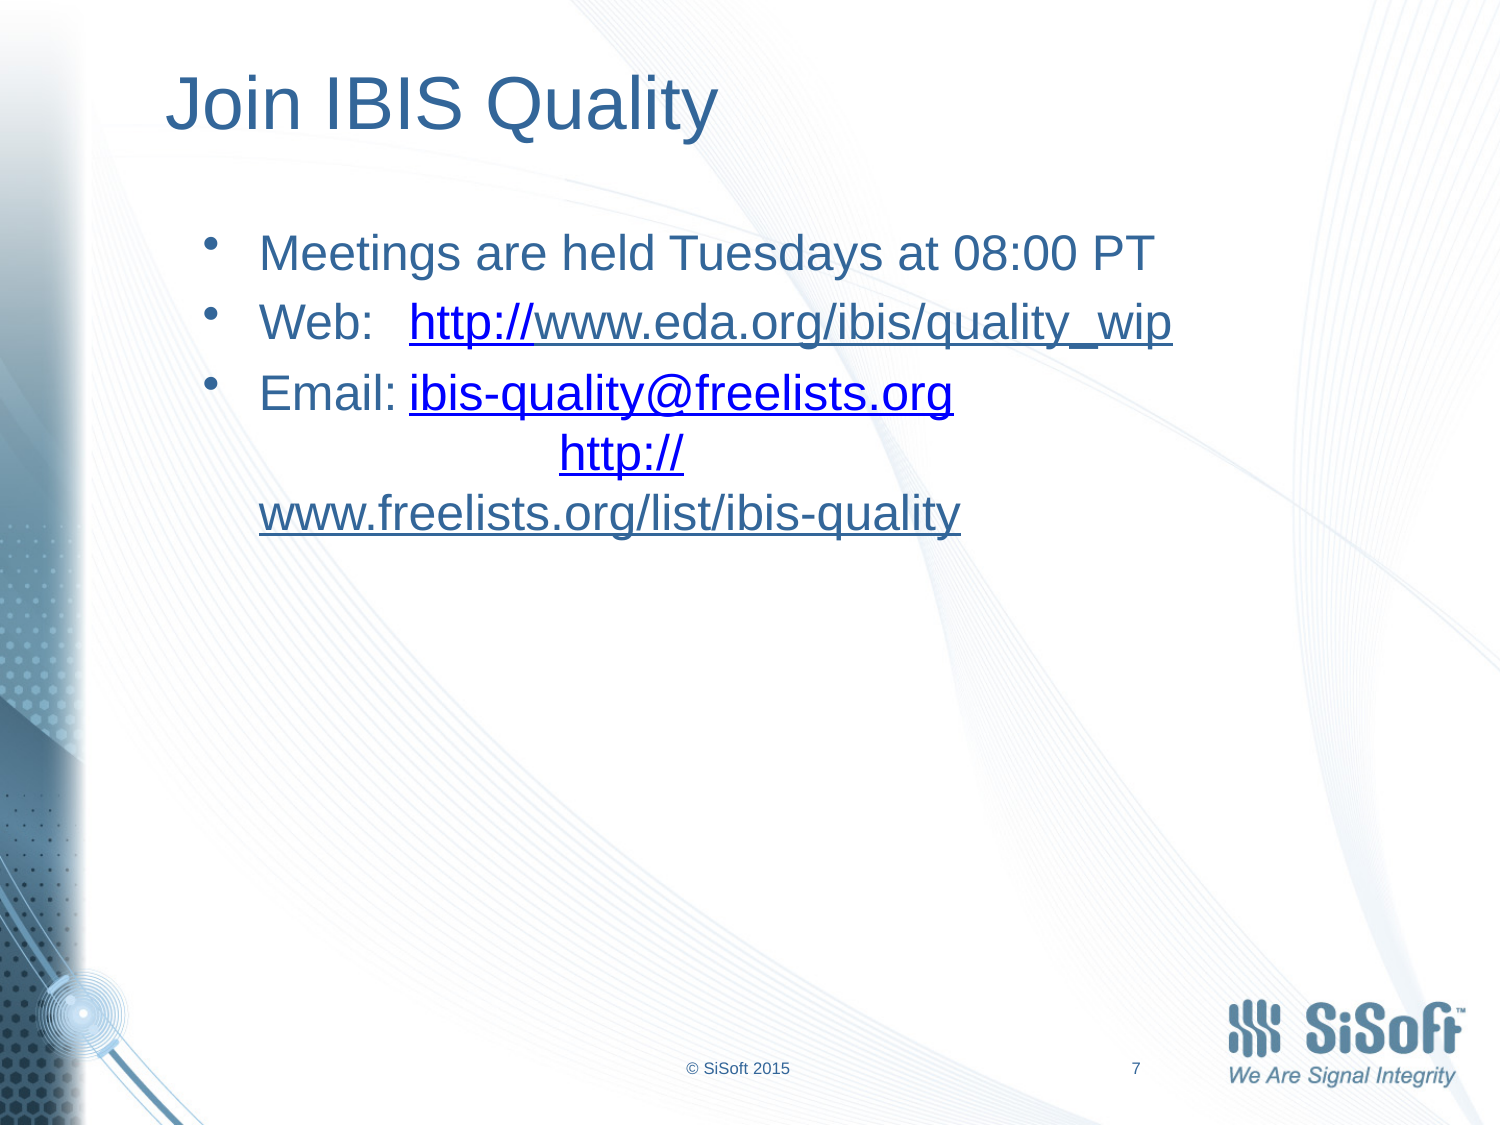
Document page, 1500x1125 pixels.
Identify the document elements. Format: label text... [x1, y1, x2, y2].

picture [0, 0, 1500, 1125]
list Meetings are held Tuesdays at 08:00 PT Web: http://www.eda.org/ibis/quality_wip Email: ibis-quality@freelists.org http://www.freelists.org/list/ibis-quality [187, 212, 1363, 963]
title Join IBIS Quality [150, 24, 1300, 175]
